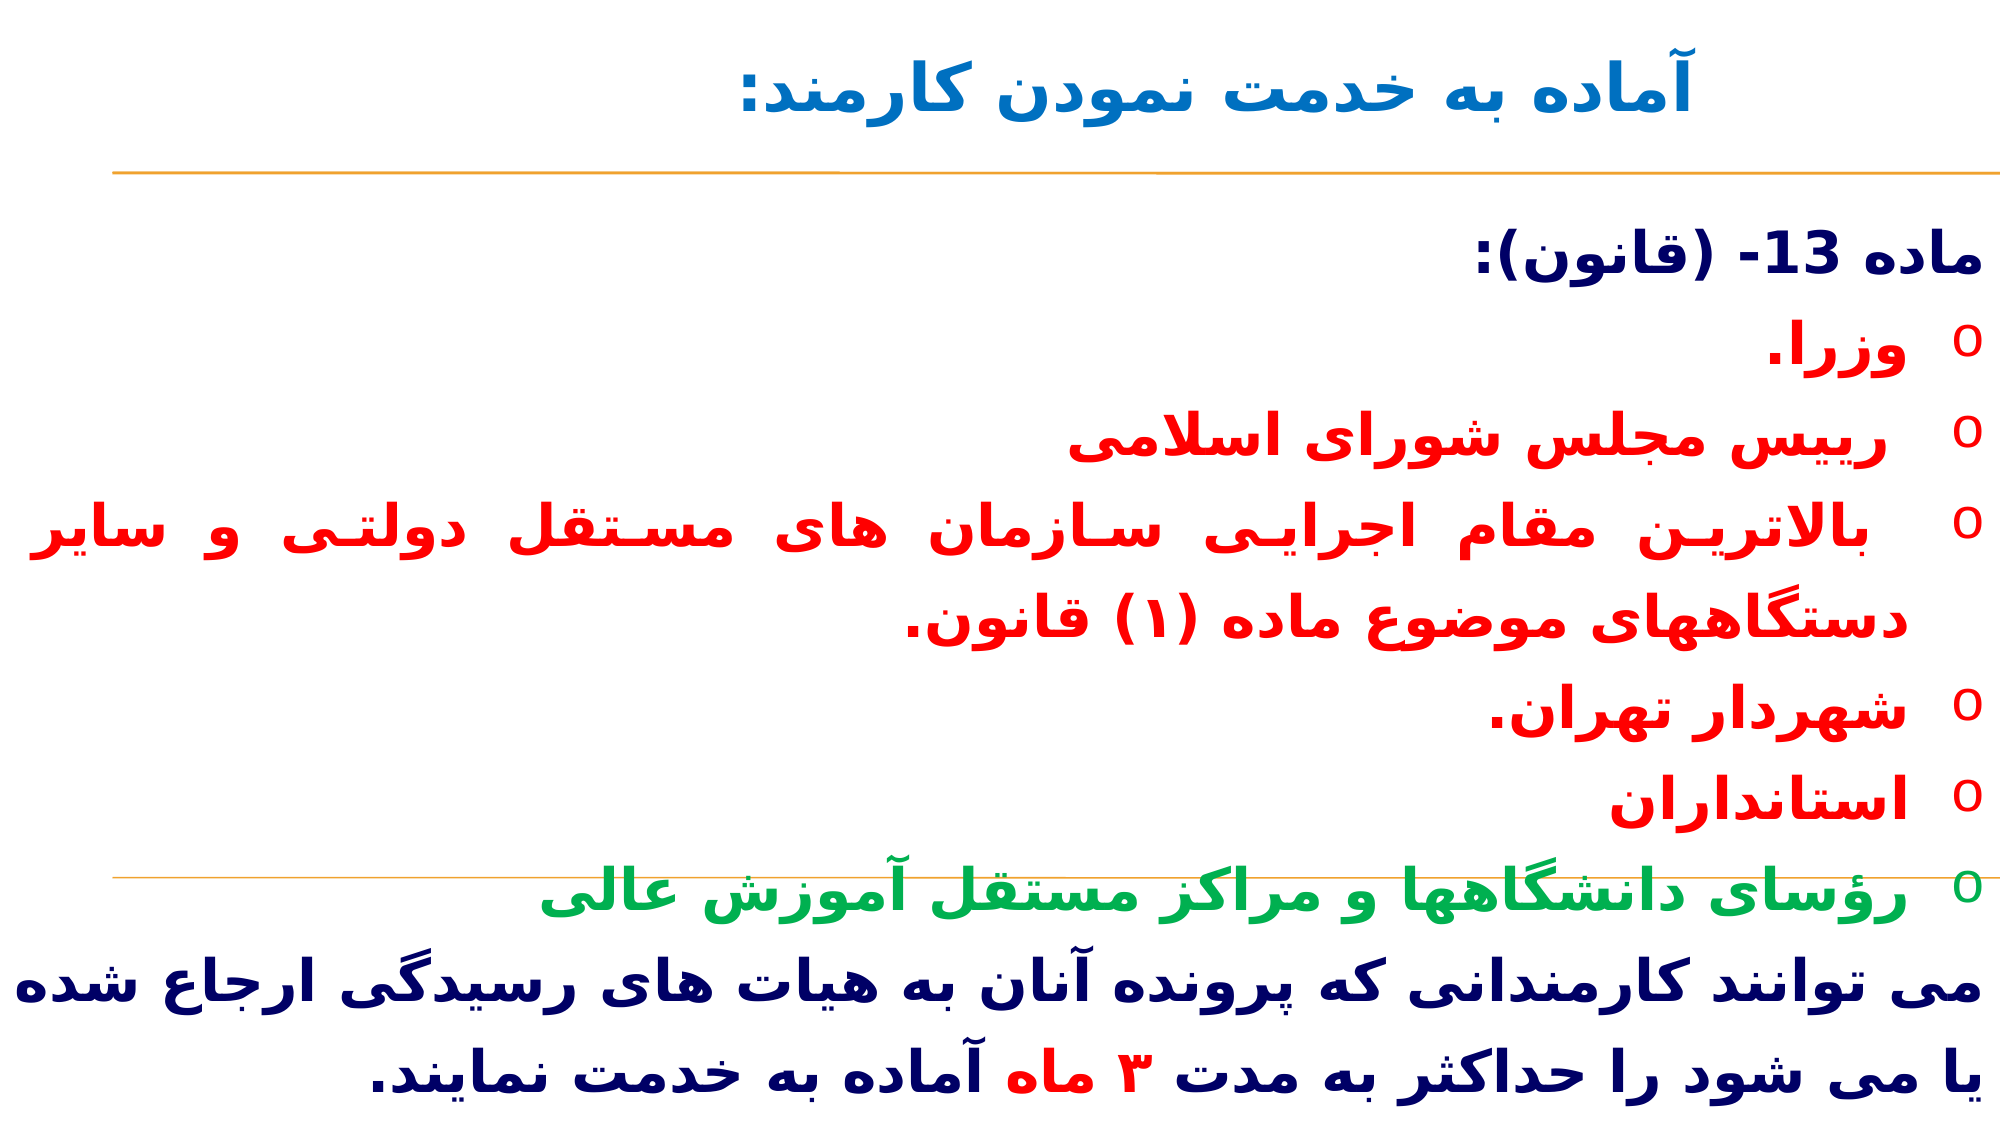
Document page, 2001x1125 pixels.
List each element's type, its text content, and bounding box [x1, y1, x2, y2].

text_box ‌ماده 13- (قانون): وزرا. رییس مجلس شورای اسلامی بالاترین مقام اجرایی سازمان های مستقل دولتی و سایر دستگاههای موضوع ماده (۱) قانون. شهردار تهران. استانداران رؤسای دانشگاهها و مراکز مستقل آموزش عالی می توانند کارمندانی که پرونده آنان به هیات های رسیدگی ارجاع شده یا می شود را حداکثر به مدت ۳ ماه آماده به خدمت نمایند. [0, 243, 2000, 1055]
text_box آماده به خدمت نمودن کارمند: [269, 32, 1715, 138]
